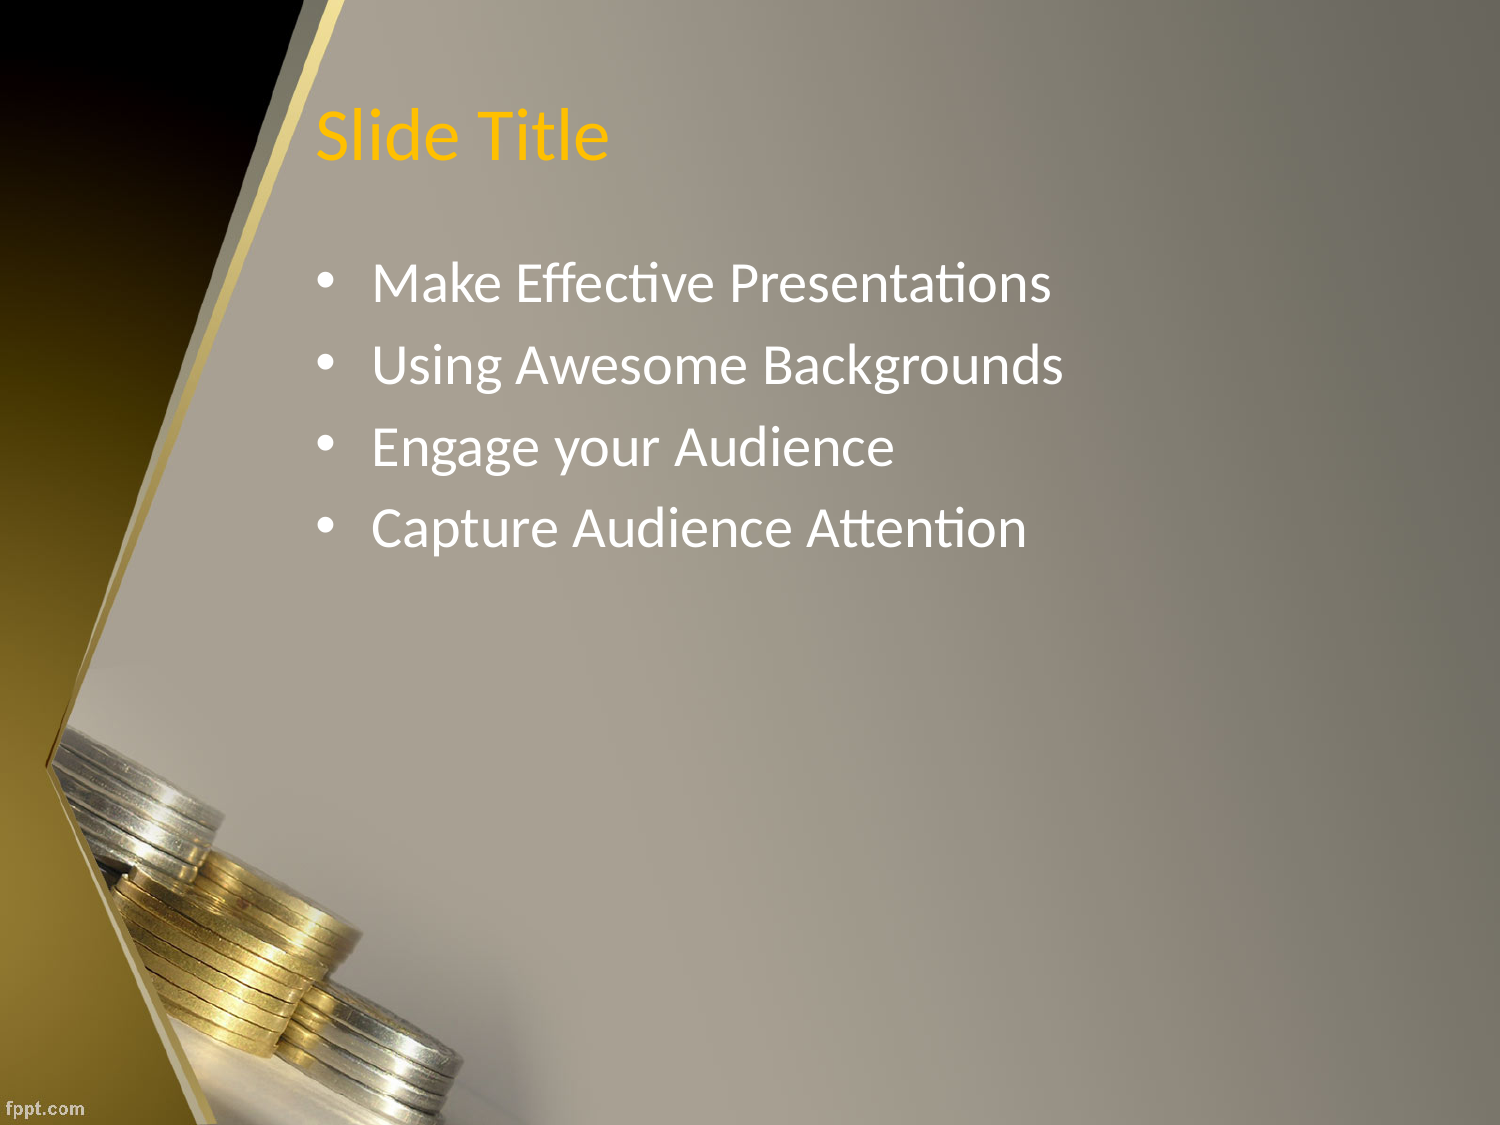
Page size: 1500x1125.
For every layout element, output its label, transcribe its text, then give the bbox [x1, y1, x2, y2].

title Slide Title [300, 36, 1452, 224]
picture [0, 0, 1500, 1125]
list Make Effective Presentations Using Awesome Backgrounds Engage your Audience Capture Audience Attention [300, 236, 1452, 939]
